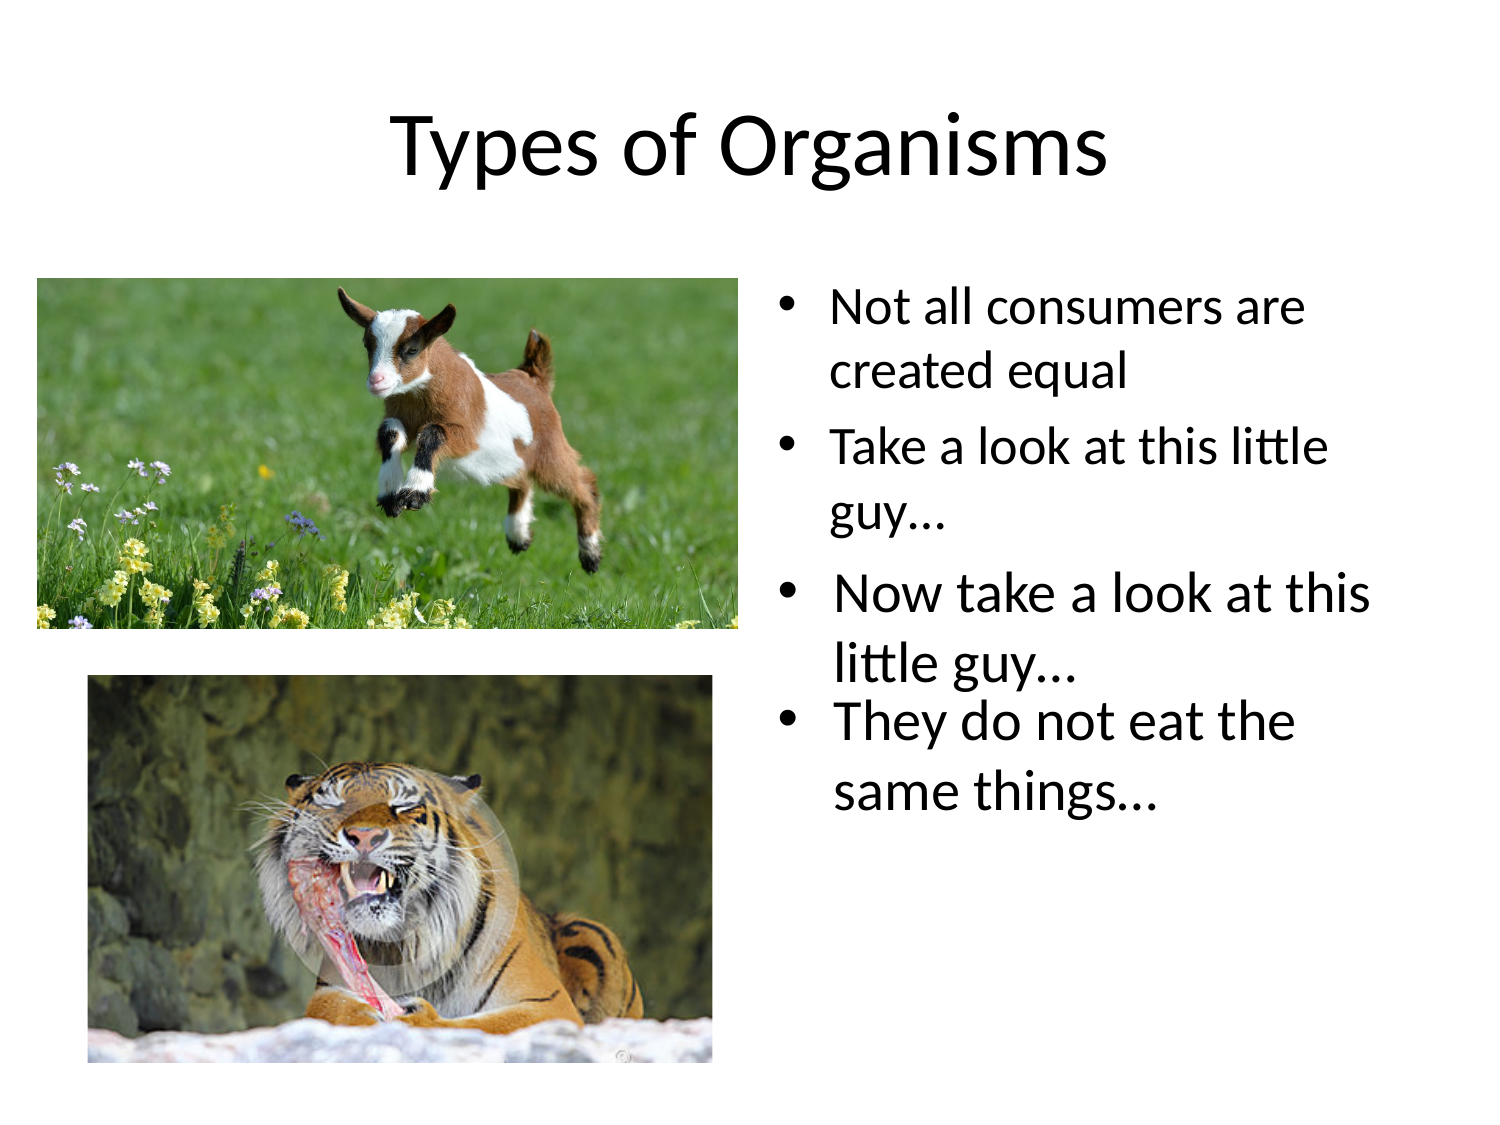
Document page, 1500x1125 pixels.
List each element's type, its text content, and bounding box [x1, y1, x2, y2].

picture [87, 674, 713, 1063]
text_box They do not eat the same things… [762, 674, 1425, 963]
list Now take a look at this little guy… [762, 550, 1425, 674]
title Types of Organisms [75, 45, 1425, 233]
list Not all consumers are created equal Take a look at this little guy… [762, 262, 1425, 550]
picture [37, 278, 738, 630]
